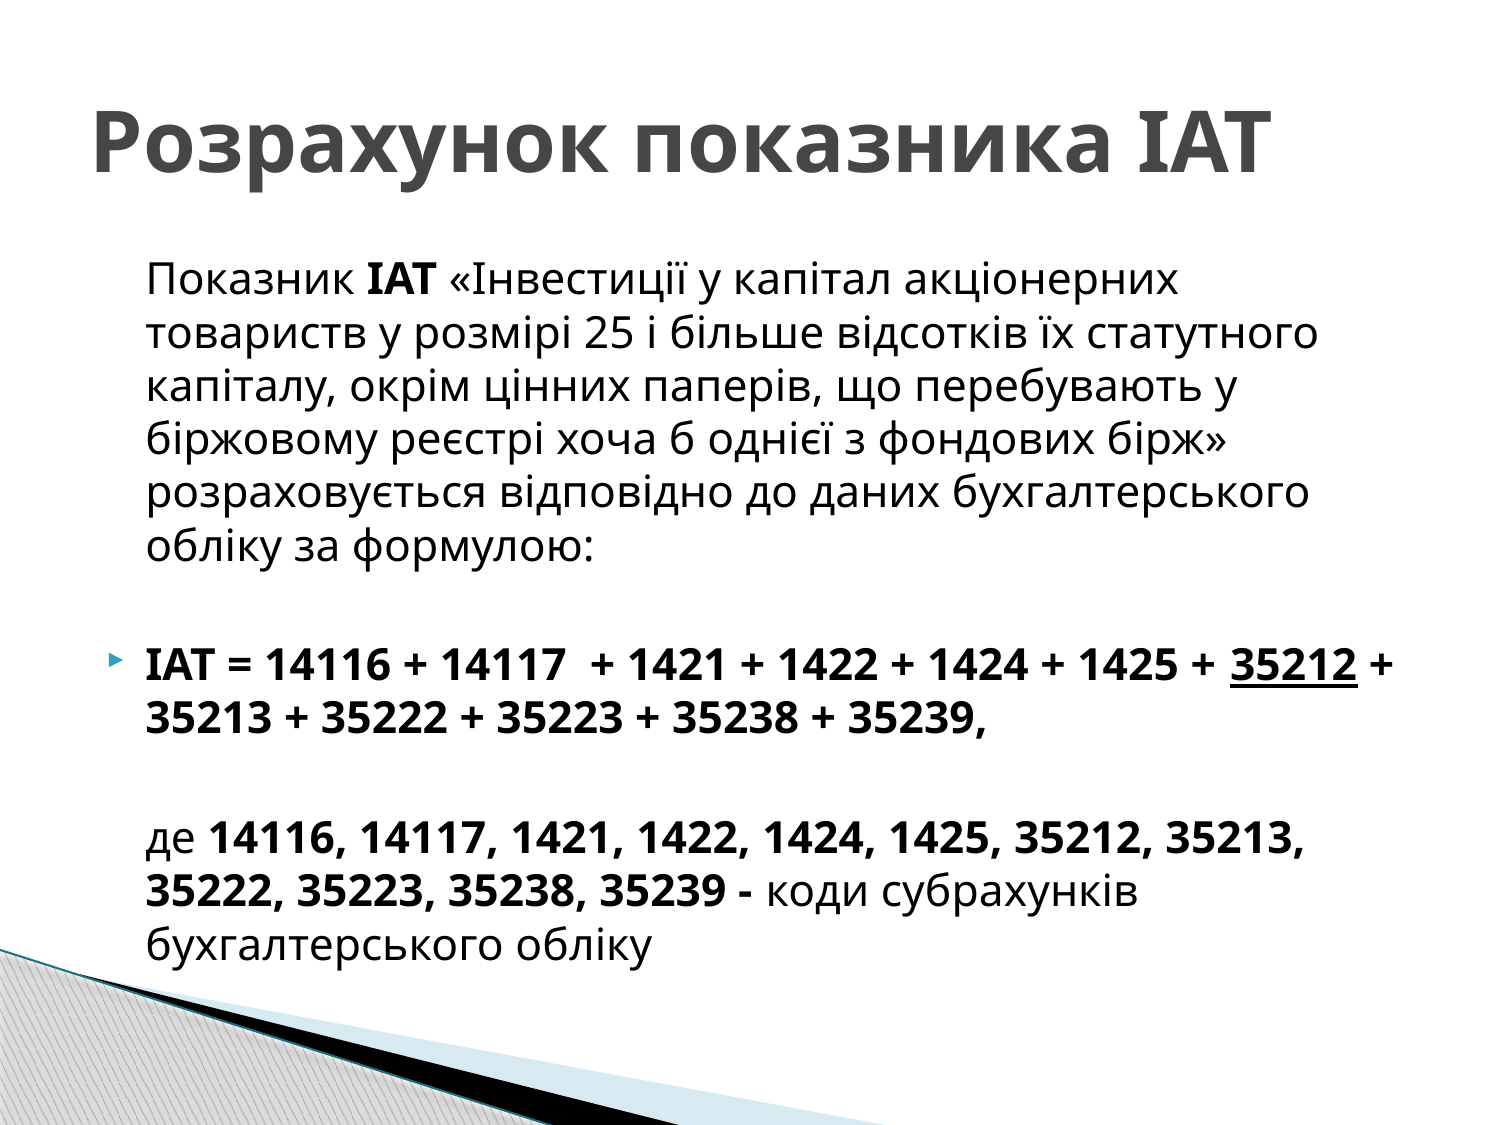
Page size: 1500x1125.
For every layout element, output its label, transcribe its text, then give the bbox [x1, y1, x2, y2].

title Розрахунок показника ІАТ [75, 45, 1425, 233]
list Показник ІАТ «Інвестиції у капітал акціонерних товариств у розмірі 25 і більше відсотків їх статутного капіталу, окрім цінних паперів, що перебувають у біржовому реєстрі хоча б однієї з фондових бірж» розраховується відповідно до даних бухгалтерського обліку за формулою: ІАТ = 14116 + 14117 + 1421 + 1422 + 1424 + 1425 + 35212 + 35213 + 35222 + 35223 + 35238 + 35239, де 14116, 14117, 1421, 1422, 1424, 1425, 35212, 35213, 35222, 35223, 35238, 35239 - коди субрахунків бухгалтерського обліку [75, 243, 1425, 986]
